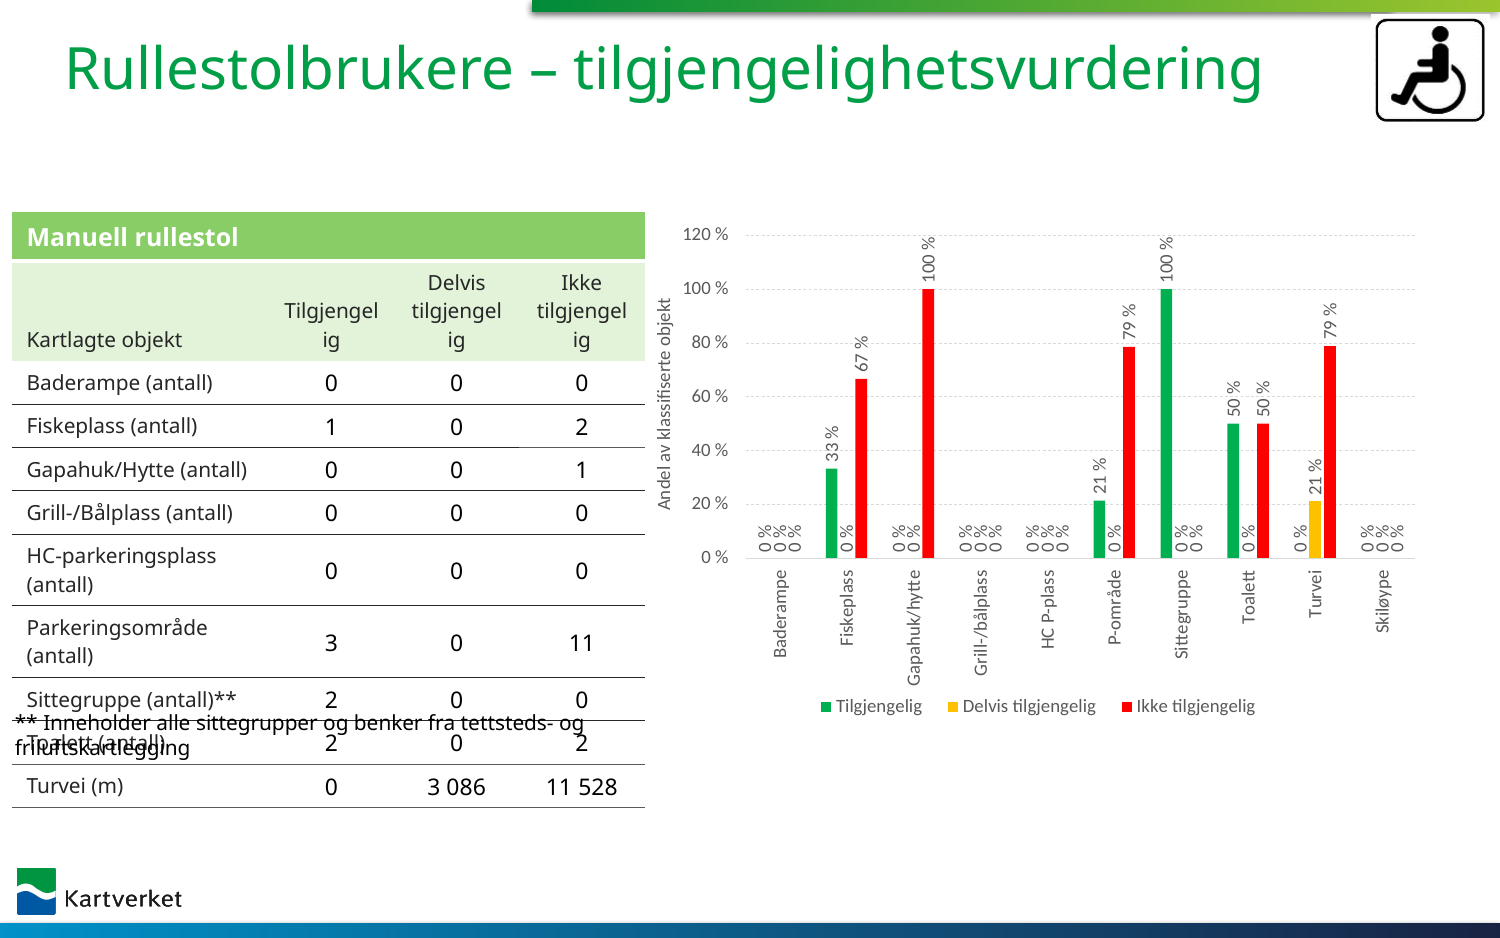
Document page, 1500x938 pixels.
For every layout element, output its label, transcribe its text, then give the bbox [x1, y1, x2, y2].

table_cell Delvis tilgjengelig [394, 263, 519, 361]
table_cell 3 086 [394, 768, 519, 807]
table_cell 0 [394, 535, 519, 605]
table_cell Turvei (m) [12, 768, 269, 807]
table_cell 3 [269, 606, 394, 677]
table_cell 0 [394, 448, 519, 490]
table_cell 0 [269, 448, 394, 490]
table_cell 1 [519, 448, 638, 490]
table_cell 0 [519, 678, 638, 702]
table_cell Tilgjengelig [269, 263, 394, 361]
table_cell 0 [269, 361, 394, 404]
table_header Manuell rullestol [12, 212, 645, 259]
table_cell 0 [394, 361, 519, 404]
table_cell 0 [394, 606, 519, 677]
picture [1371, 13, 1491, 127]
picture [643, 218, 1427, 728]
table_cell 2 [269, 678, 394, 702]
table_cell Grill-/Bålplass (antall) [12, 491, 269, 534]
table_cell 0 [394, 678, 519, 702]
table_cell Baderampe (antall) [12, 361, 269, 404]
table_cell Gapahuk/Hytte (antall) [12, 448, 269, 490]
table_cell 0 [394, 405, 519, 447]
table_cell 11 [519, 606, 638, 677]
text_box ** Inneholder alle sittegrupper og benker fra tettsteds- og friluftskartlegging [0, 702, 745, 768]
table_cell 0 [269, 491, 394, 534]
table_cell Fiskeplass (antall) [12, 405, 269, 447]
table_cell Sittegruppe (antall)** [12, 678, 269, 702]
table_cell 0 [519, 491, 638, 534]
table_cell 0 [519, 535, 638, 605]
table_cell HC-parkeringsplass (antall) [12, 535, 269, 605]
table_cell 1 [269, 405, 394, 447]
table_cell 0 [394, 491, 519, 534]
table_cell Parkeringsområde (antall) [12, 606, 269, 677]
table_cell 0 [269, 535, 394, 605]
table_cell Ikke tilgjengelig [519, 263, 638, 361]
table_cell 11 528 [519, 768, 645, 807]
table_cell 0 [519, 361, 638, 404]
text_box Rullestolbrukere – tilgjengelighetsvurdering [49, 12, 1372, 109]
table_cell Kartlagte objekt [12, 263, 269, 361]
table_cell 2 [519, 405, 638, 447]
table_cell 0 [269, 768, 394, 807]
